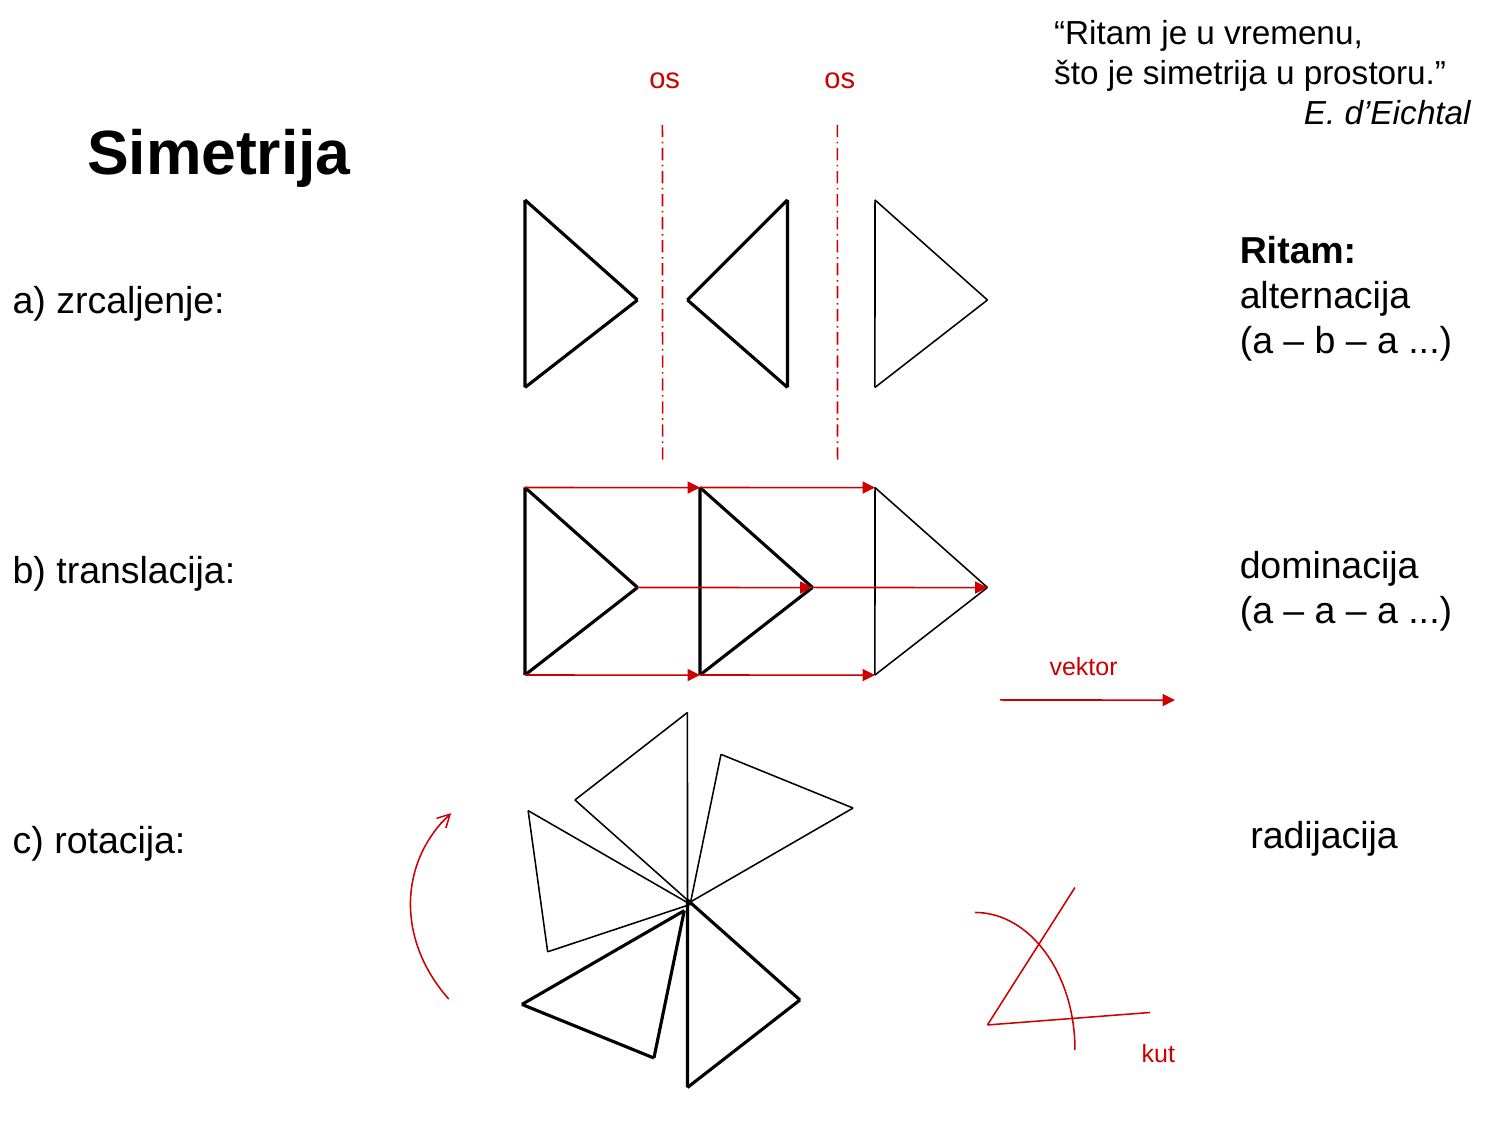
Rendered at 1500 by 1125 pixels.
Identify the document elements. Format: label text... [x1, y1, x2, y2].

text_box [574, 912, 688, 1101]
text_box [699, 668, 875, 682]
text_box os [809, 51, 871, 102]
text_box [999, 693, 1175, 707]
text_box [574, 712, 688, 901]
text_box vektor [1034, 642, 1133, 688]
text_box a) zrcaljenje: b) translacija: c) rotacija: [0, 268, 400, 869]
text_box os [634, 51, 696, 102]
title Simetrija [62, 99, 376, 201]
text_box [641, 581, 812, 594]
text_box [524, 812, 638, 1001]
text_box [687, 199, 788, 388]
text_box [687, 908, 801, 1088]
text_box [688, 712, 801, 901]
text_box [812, 581, 988, 594]
text_box [975, 912, 1075, 1050]
text_box [641, 668, 699, 682]
text_box Ritam: alternacija (a – b – a ...) dominacija (a – a – a ...) radijacija [1225, 218, 1468, 864]
text_box [700, 481, 875, 494]
text_box [638, 481, 700, 494]
text_box [410, 813, 519, 1000]
text_box “Ritam je u vremenu, što je simetrija u prostoru.” E. d’Eichtal [1039, 3, 1486, 139]
text_box kut [1126, 1029, 1191, 1075]
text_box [524, 199, 638, 388]
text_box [874, 199, 988, 388]
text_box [524, 487, 638, 676]
